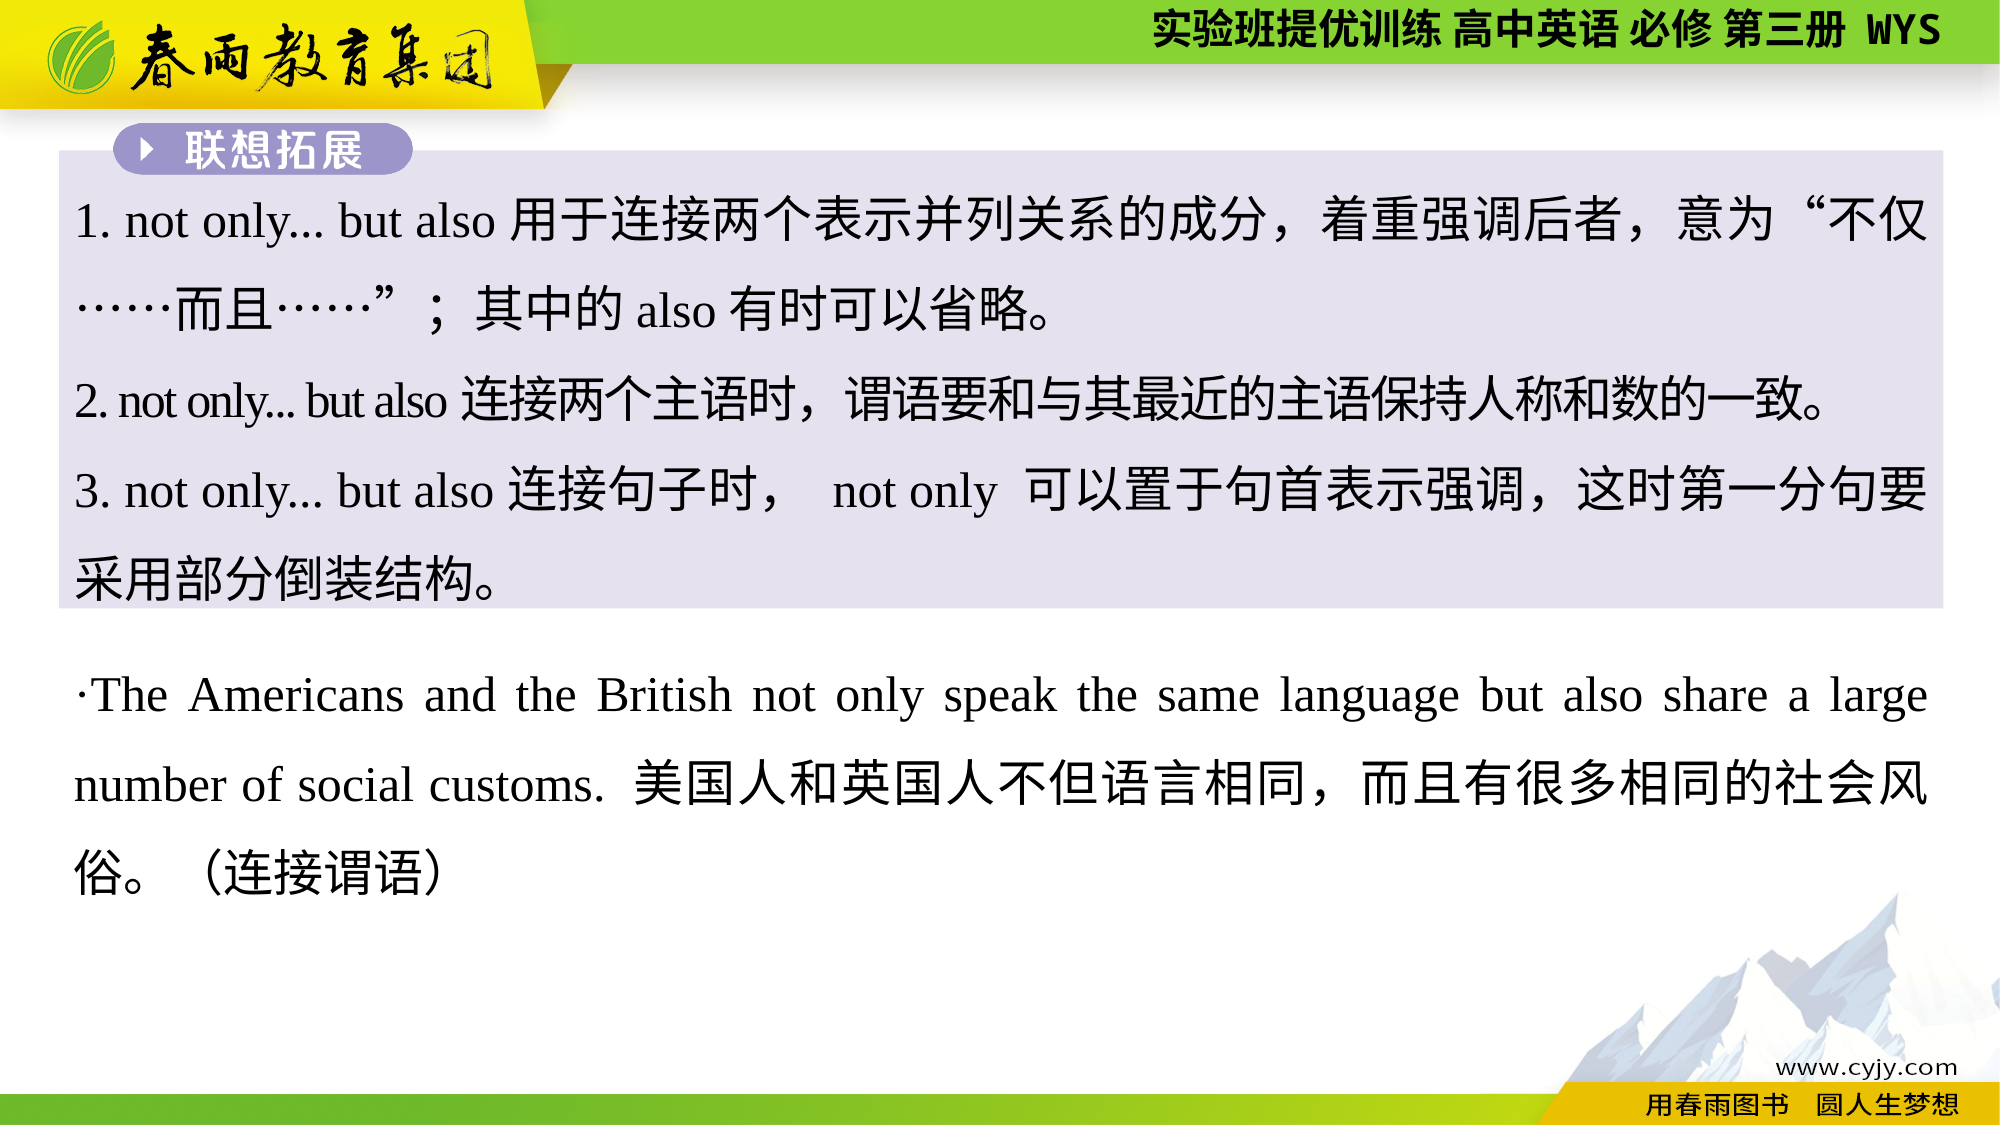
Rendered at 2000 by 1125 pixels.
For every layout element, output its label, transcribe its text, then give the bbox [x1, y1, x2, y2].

text_box ·The Americans and the British not only speak the same language but also share a large number of social customs. 美国人和英国人不但语言相同，而且有很多相同的社会风俗。（连接谓语） [59, 624, 1944, 910]
picture [0, 0, 2000, 1125]
list 1. not only... but also用于连接两个表示并列关系的成分，着重强调后者，意为“不仅……而且……”；其中的also有时可以省略。 2. not only... but also连接两个主语时，谓语要和与其最近的主语保持人称和数的一致。 3. not only... but also连接句子时， not only 可以置于句首表示强调，这时第一分句要采用部分倒装结构。 [59, 150, 1944, 609]
